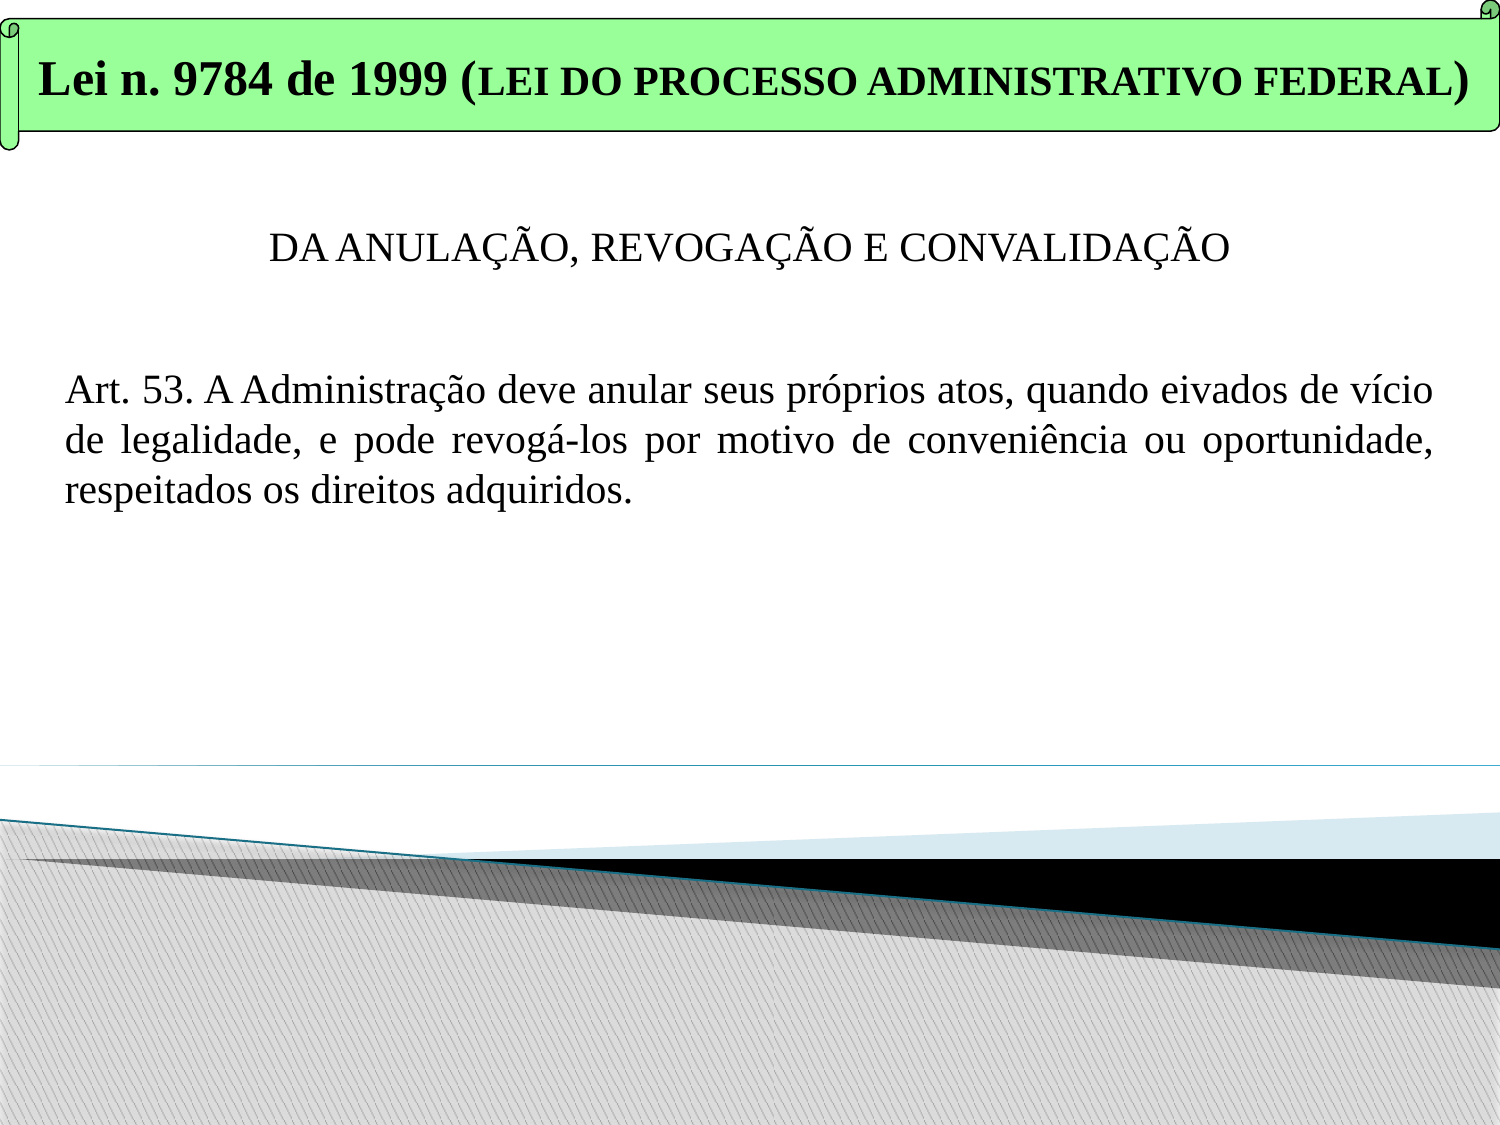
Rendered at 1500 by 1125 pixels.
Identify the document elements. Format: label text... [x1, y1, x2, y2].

picture [5, 859, 1500, 989]
text_box Lei n. 9784 de 1999 (LEI DO PROCESSO ADMINISTRATIVO FEDERAL) [0, 0, 1500, 150]
text_box DA ANULAÇÃO, REVOGAÇÃO E CONVALIDAÇÃO Art. 53. A Administração deve anular seus próprios atos, quando eivados de vício de legalidade, e pode revogá-los por motivo de conveniência ou oportunidade, respeitados os direitos adquiridos. [50, 212, 1450, 590]
